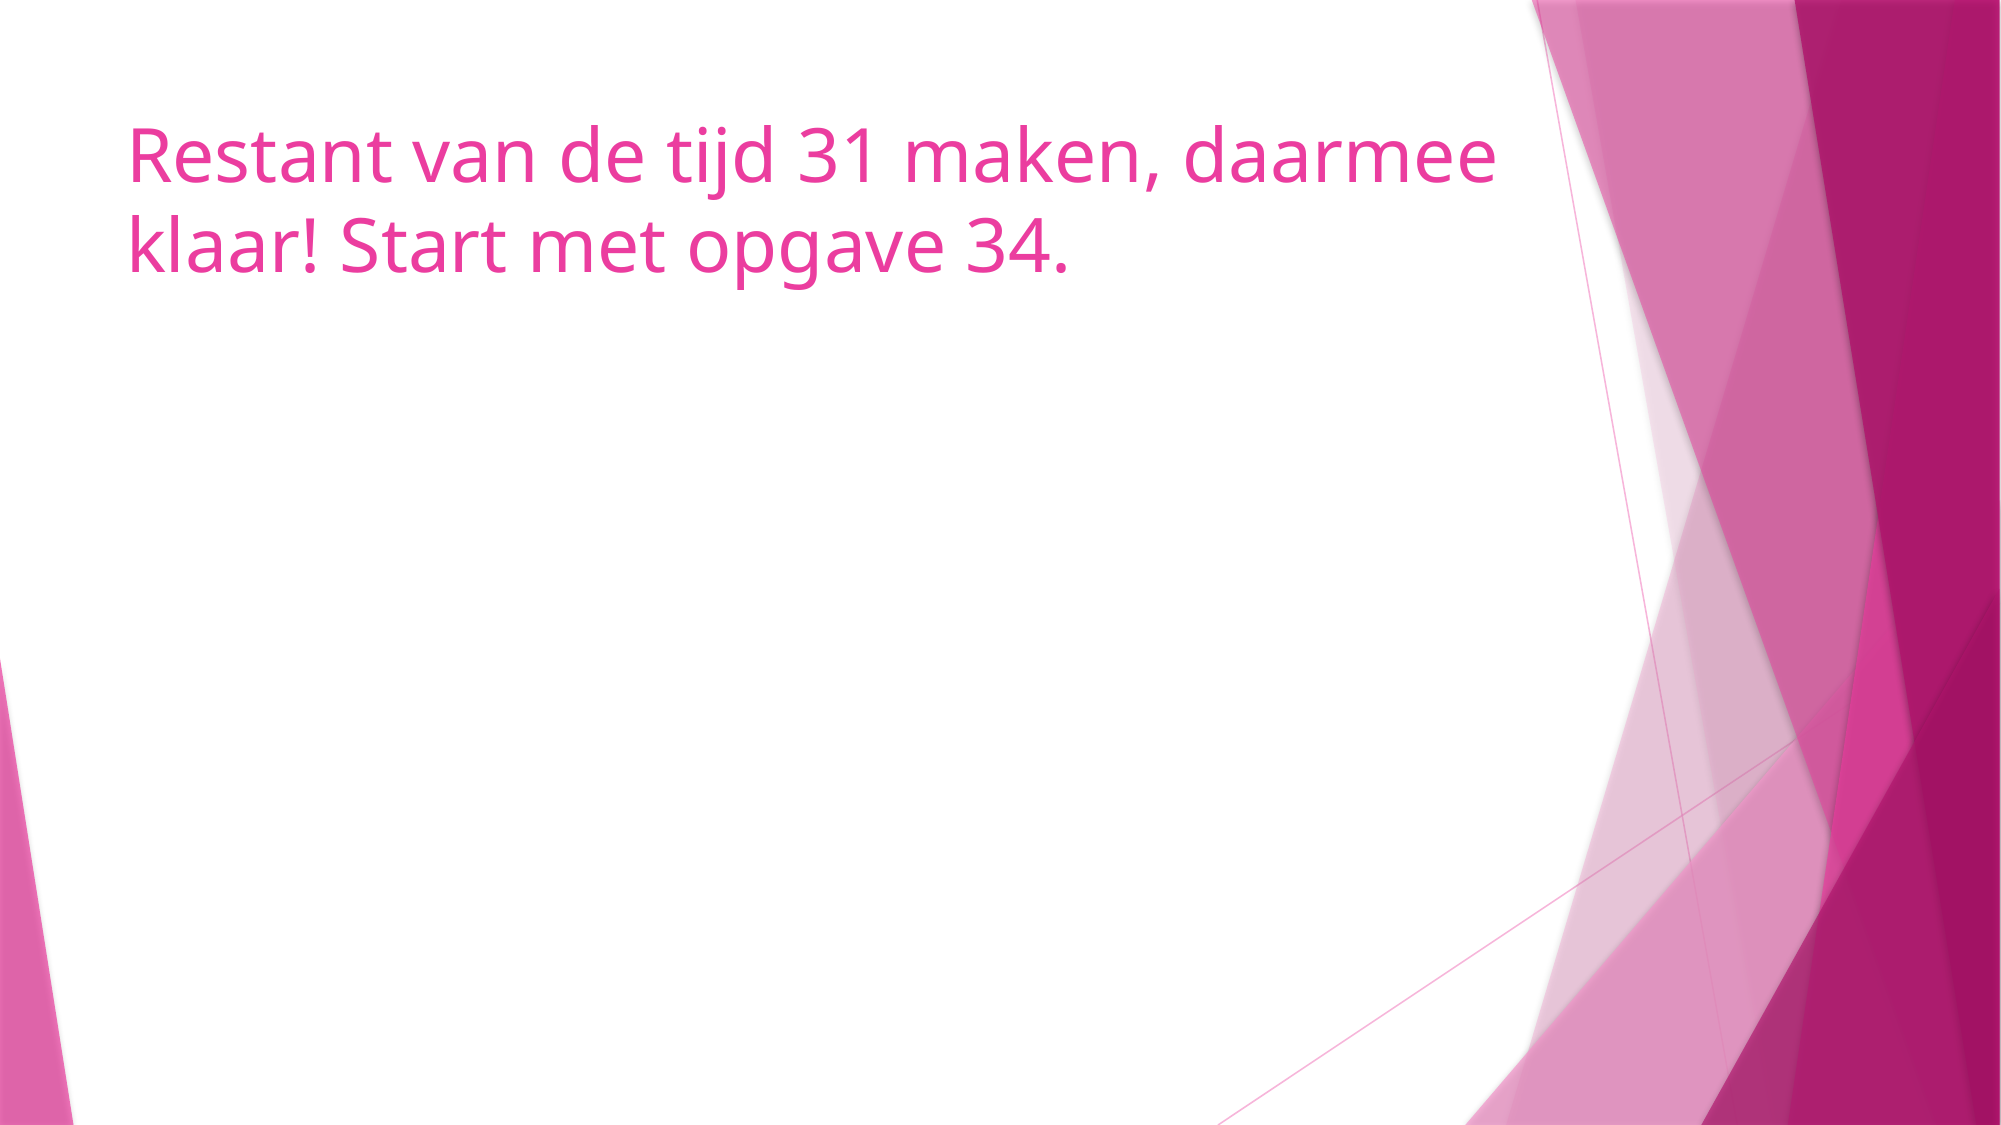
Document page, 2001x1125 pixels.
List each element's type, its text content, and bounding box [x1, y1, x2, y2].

title Restant van de tijd 31 maken, daarmee klaar! Start met opgave 34. [111, 99, 1522, 317]
